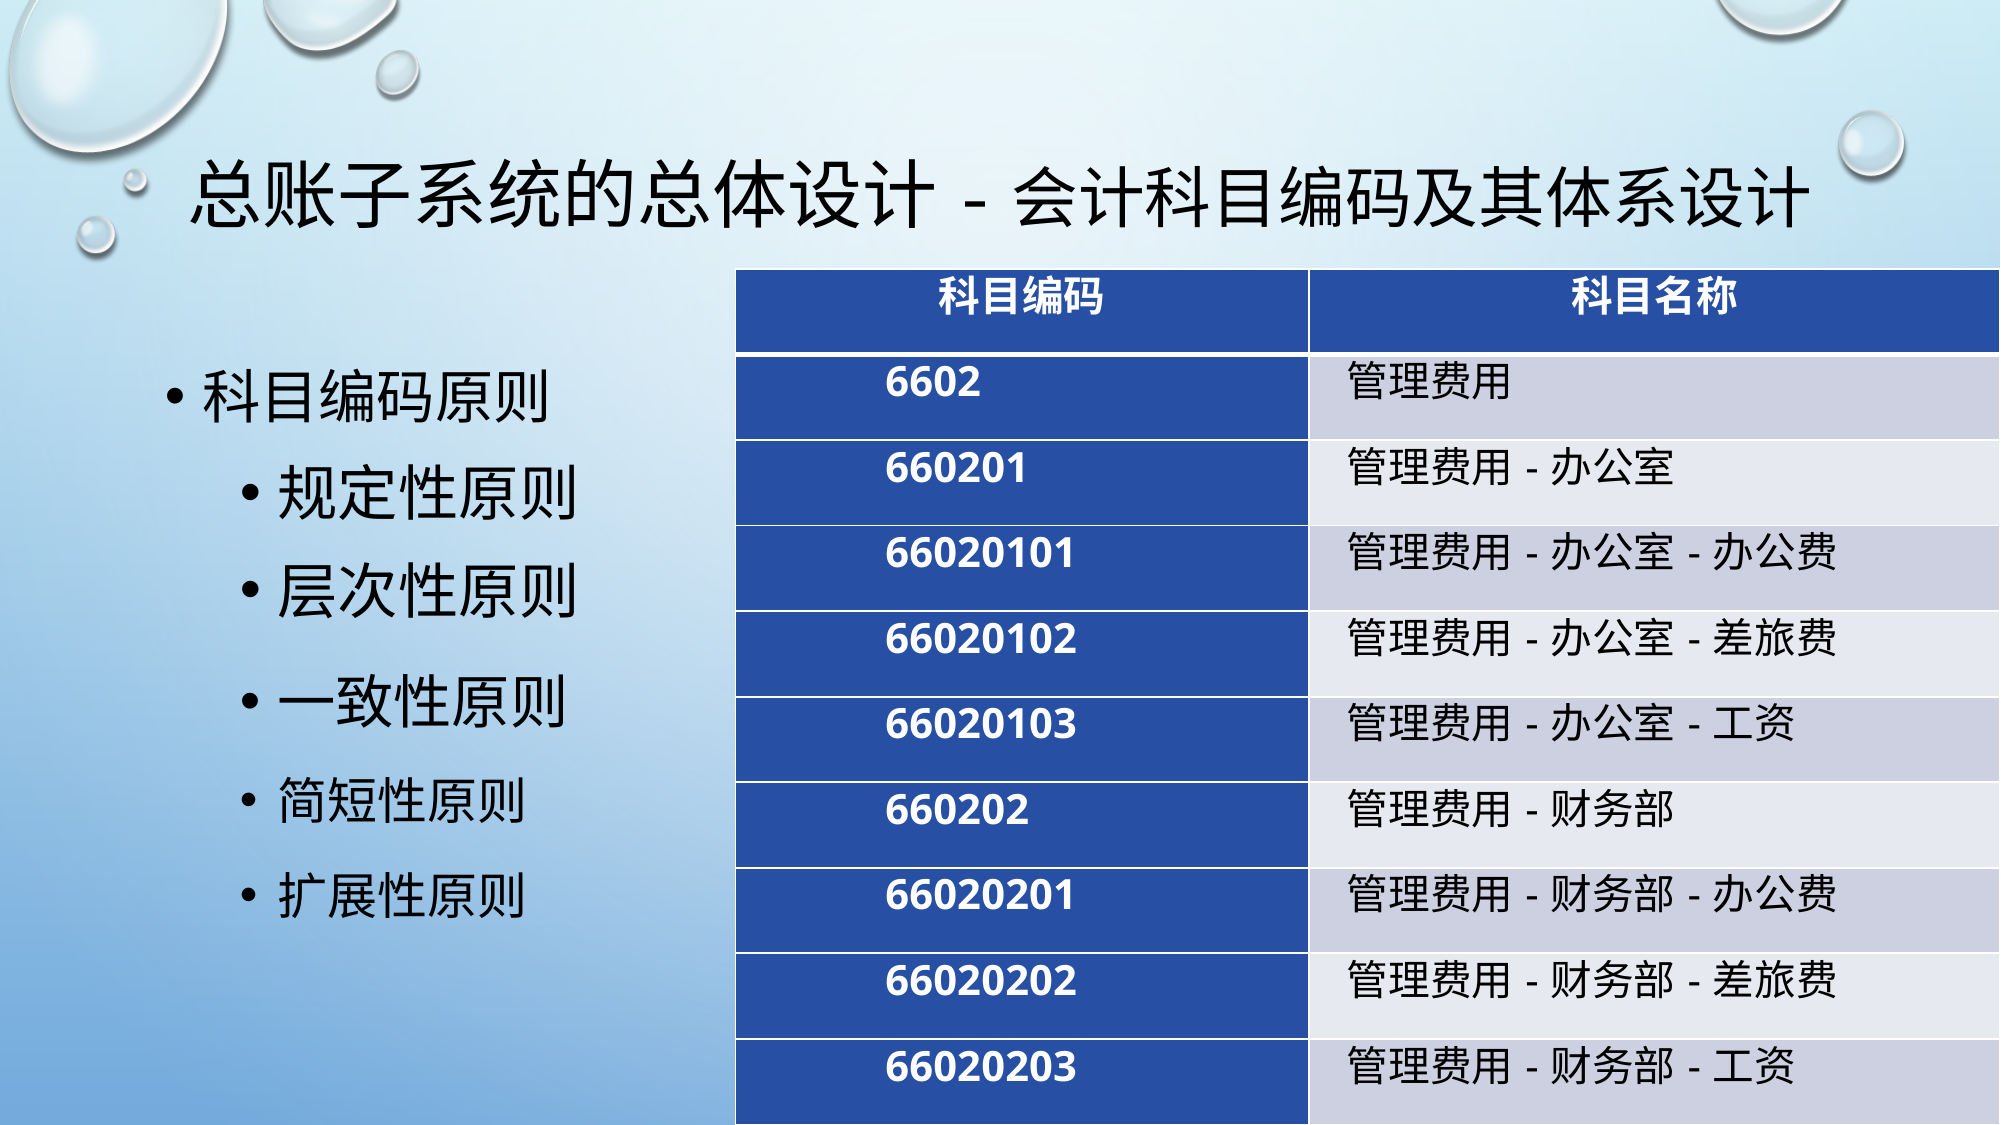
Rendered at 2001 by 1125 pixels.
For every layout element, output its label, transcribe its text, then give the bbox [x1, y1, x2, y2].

table_cell 管理费用-办公室 [1310, 441, 1999, 525]
picture [0, 0, 2000, 1125]
table_cell 660201 [736, 441, 1308, 525]
table_cell 管理费用-办公室-办公费 [1310, 526, 1999, 610]
table_cell 管理费用-财务部-工资 [1310, 1040, 1999, 1124]
table_cell 66020202 [736, 954, 1308, 1038]
table_cell 66020203 [736, 1040, 1308, 1124]
table_cell 管理费用-财务部-差旅费 [1310, 954, 1999, 1038]
table_cell 管理费用-财务部-办公费 [1310, 869, 1999, 952]
table_cell 66020201 [736, 869, 1308, 952]
table_cell 66020102 [736, 612, 1308, 696]
table_cell 66020103 [736, 698, 1308, 781]
table_cell 管理费用-办公室-差旅费 [1310, 612, 1999, 696]
title 总账子系统的总体设计-会计科目编码及其体系设计 [149, 67, 1851, 329]
table_cell 6602 [736, 357, 1308, 439]
table_cell 管理费用 [1310, 357, 1999, 439]
table_cell 66020101 [736, 526, 1308, 610]
table_cell 管理费用-财务部 [1310, 783, 1999, 867]
table_header 科目名称 [1310, 270, 1999, 352]
list 科目编码原则 规定性原则 层次性原则 一致性原则 简短性原则 扩展性原则 [149, 339, 735, 1092]
table_cell 管理费用-办公室-工资 [1310, 698, 1999, 781]
table_header 科目编码 [736, 270, 1308, 352]
table_cell 660202 [736, 783, 1308, 867]
